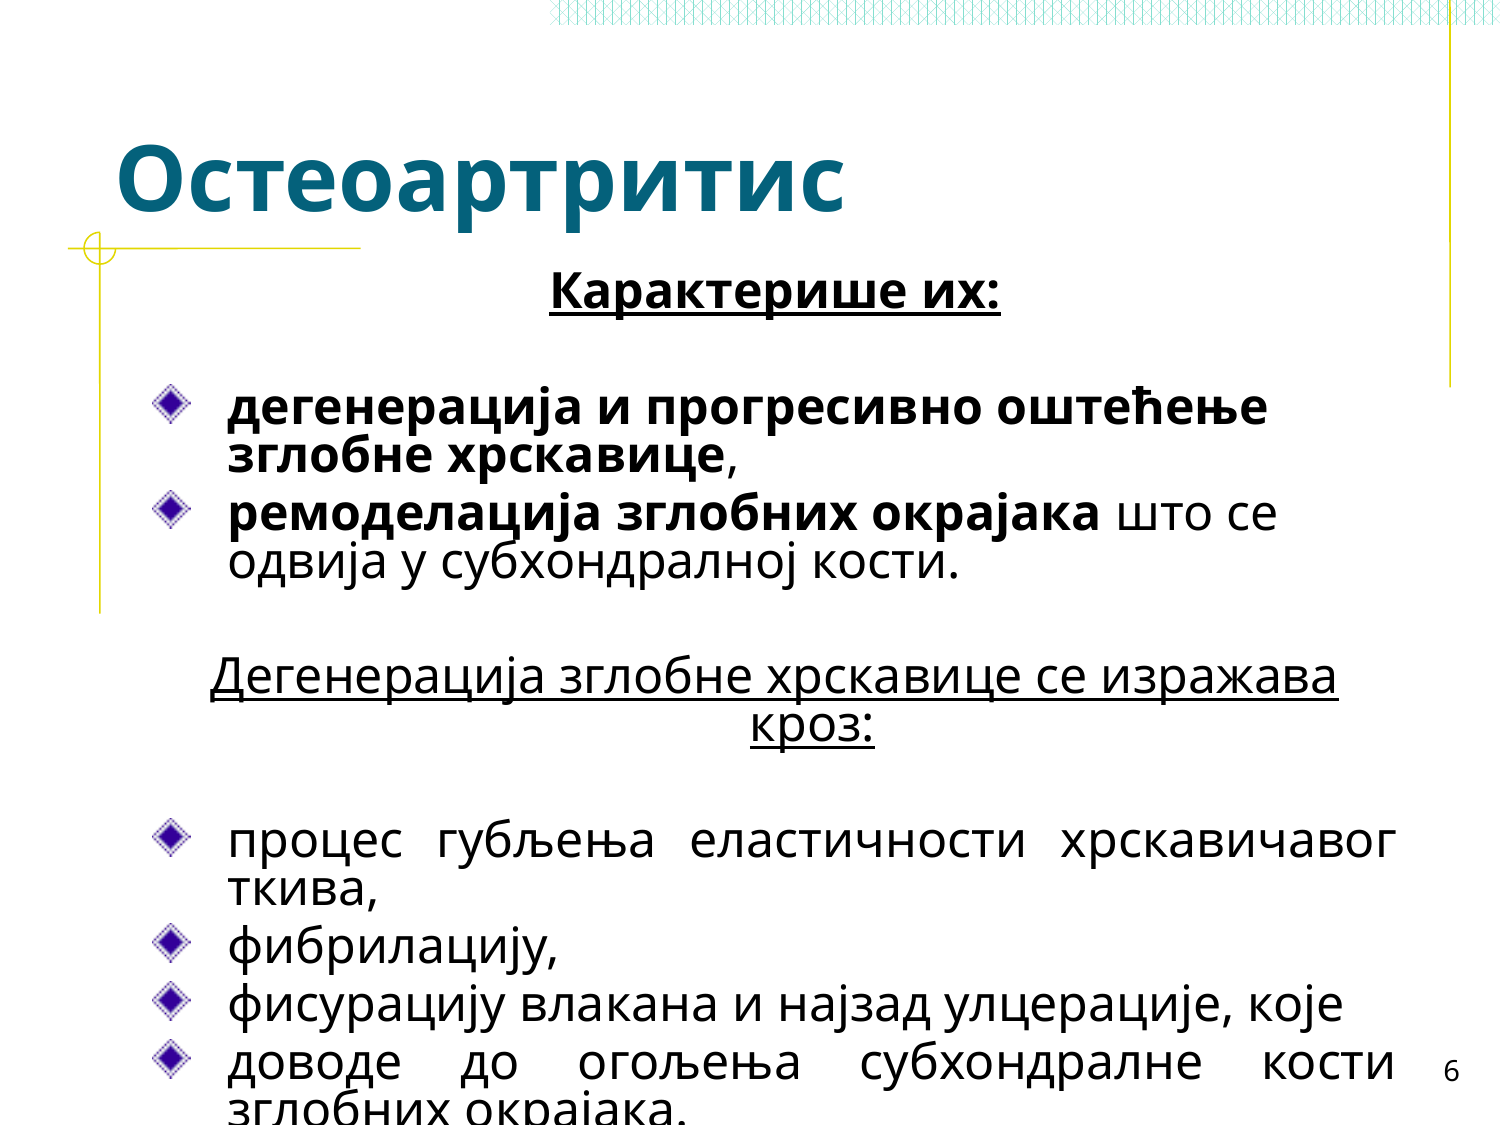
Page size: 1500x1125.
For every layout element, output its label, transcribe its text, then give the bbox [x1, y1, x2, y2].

picture [152, 1039, 191, 1079]
picture [152, 818, 191, 857]
picture [152, 490, 191, 529]
slide_number 6 [1162, 1025, 1475, 1100]
picture [152, 923, 191, 963]
picture [152, 981, 191, 1021]
title Остеоартритис [99, 49, 1376, 238]
list Карактерише их: дегенерација и прогресивно оштећење зглобне хрскавице, ремоделација зглобних окрајака што се одвија у субхондралној кости. Дегенерација зглобне хрскавице се изражава кроз: процес губљења еластичности хрскавичавог ткива, фибрилацију, фисурацију влакана и најзад улцерације, које доводе до огољења субхондралне кости зглобних окрајака. [137, 262, 1413, 938]
picture [152, 384, 191, 424]
